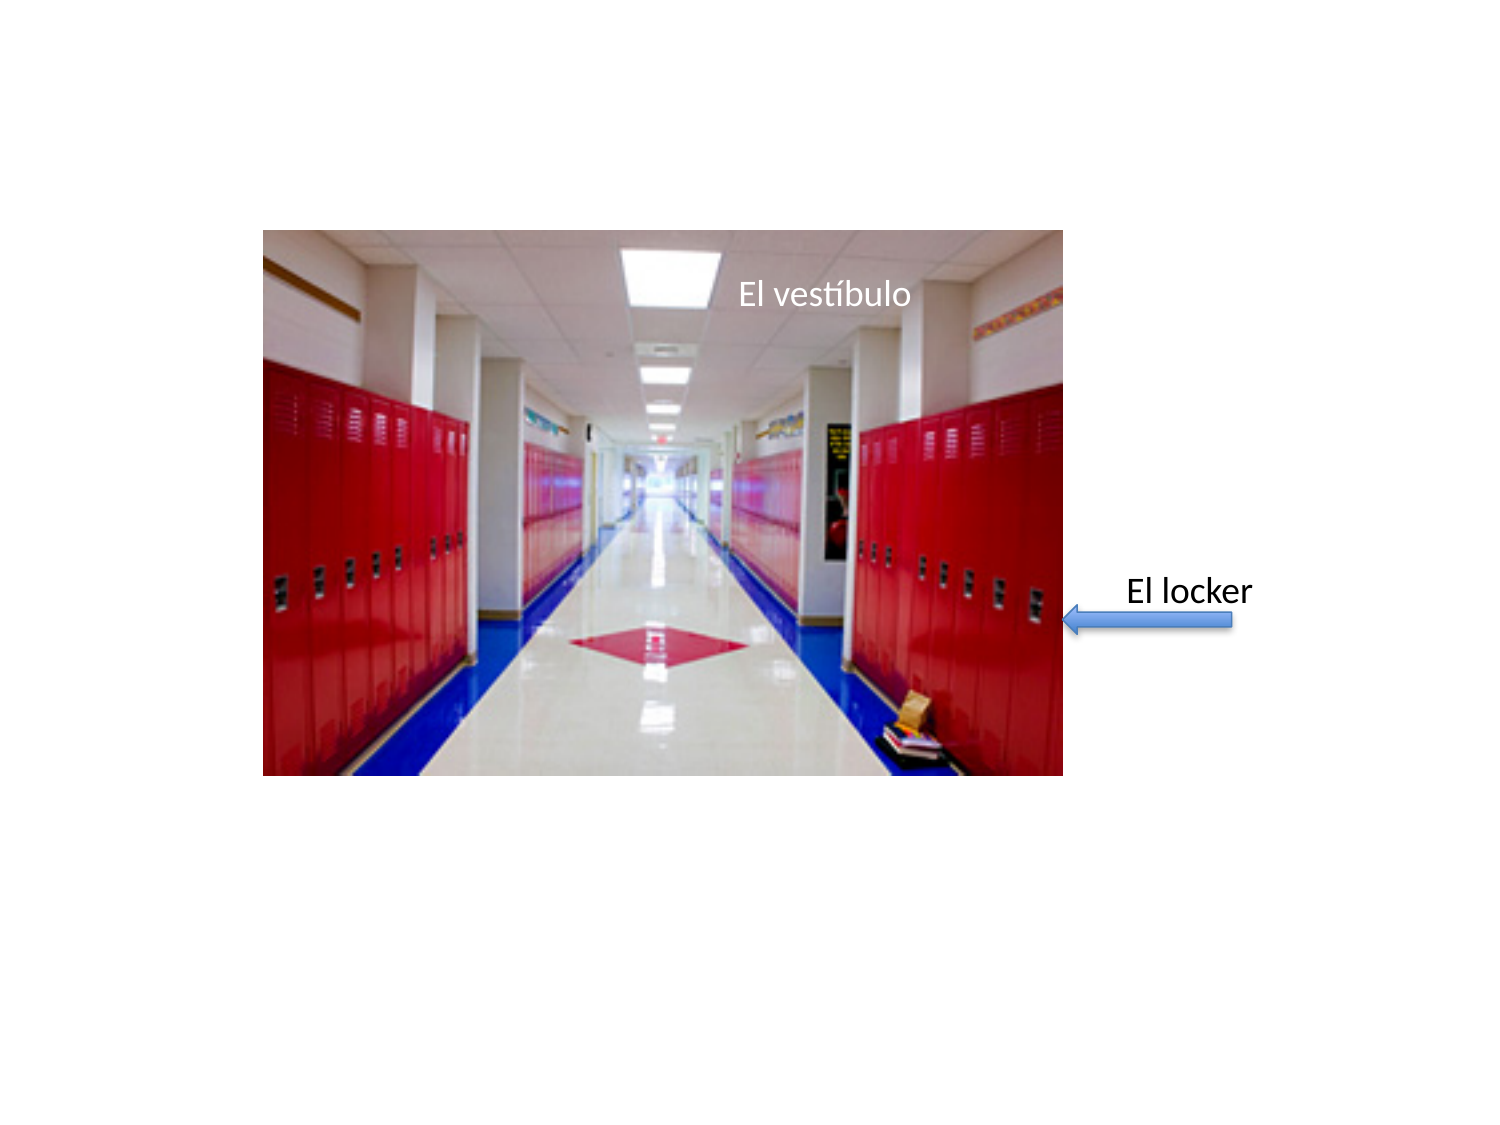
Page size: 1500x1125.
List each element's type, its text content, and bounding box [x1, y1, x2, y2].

picture [263, 229, 1063, 777]
text_box El locker [1111, 559, 1469, 619]
text_box [1067, 604, 1233, 635]
